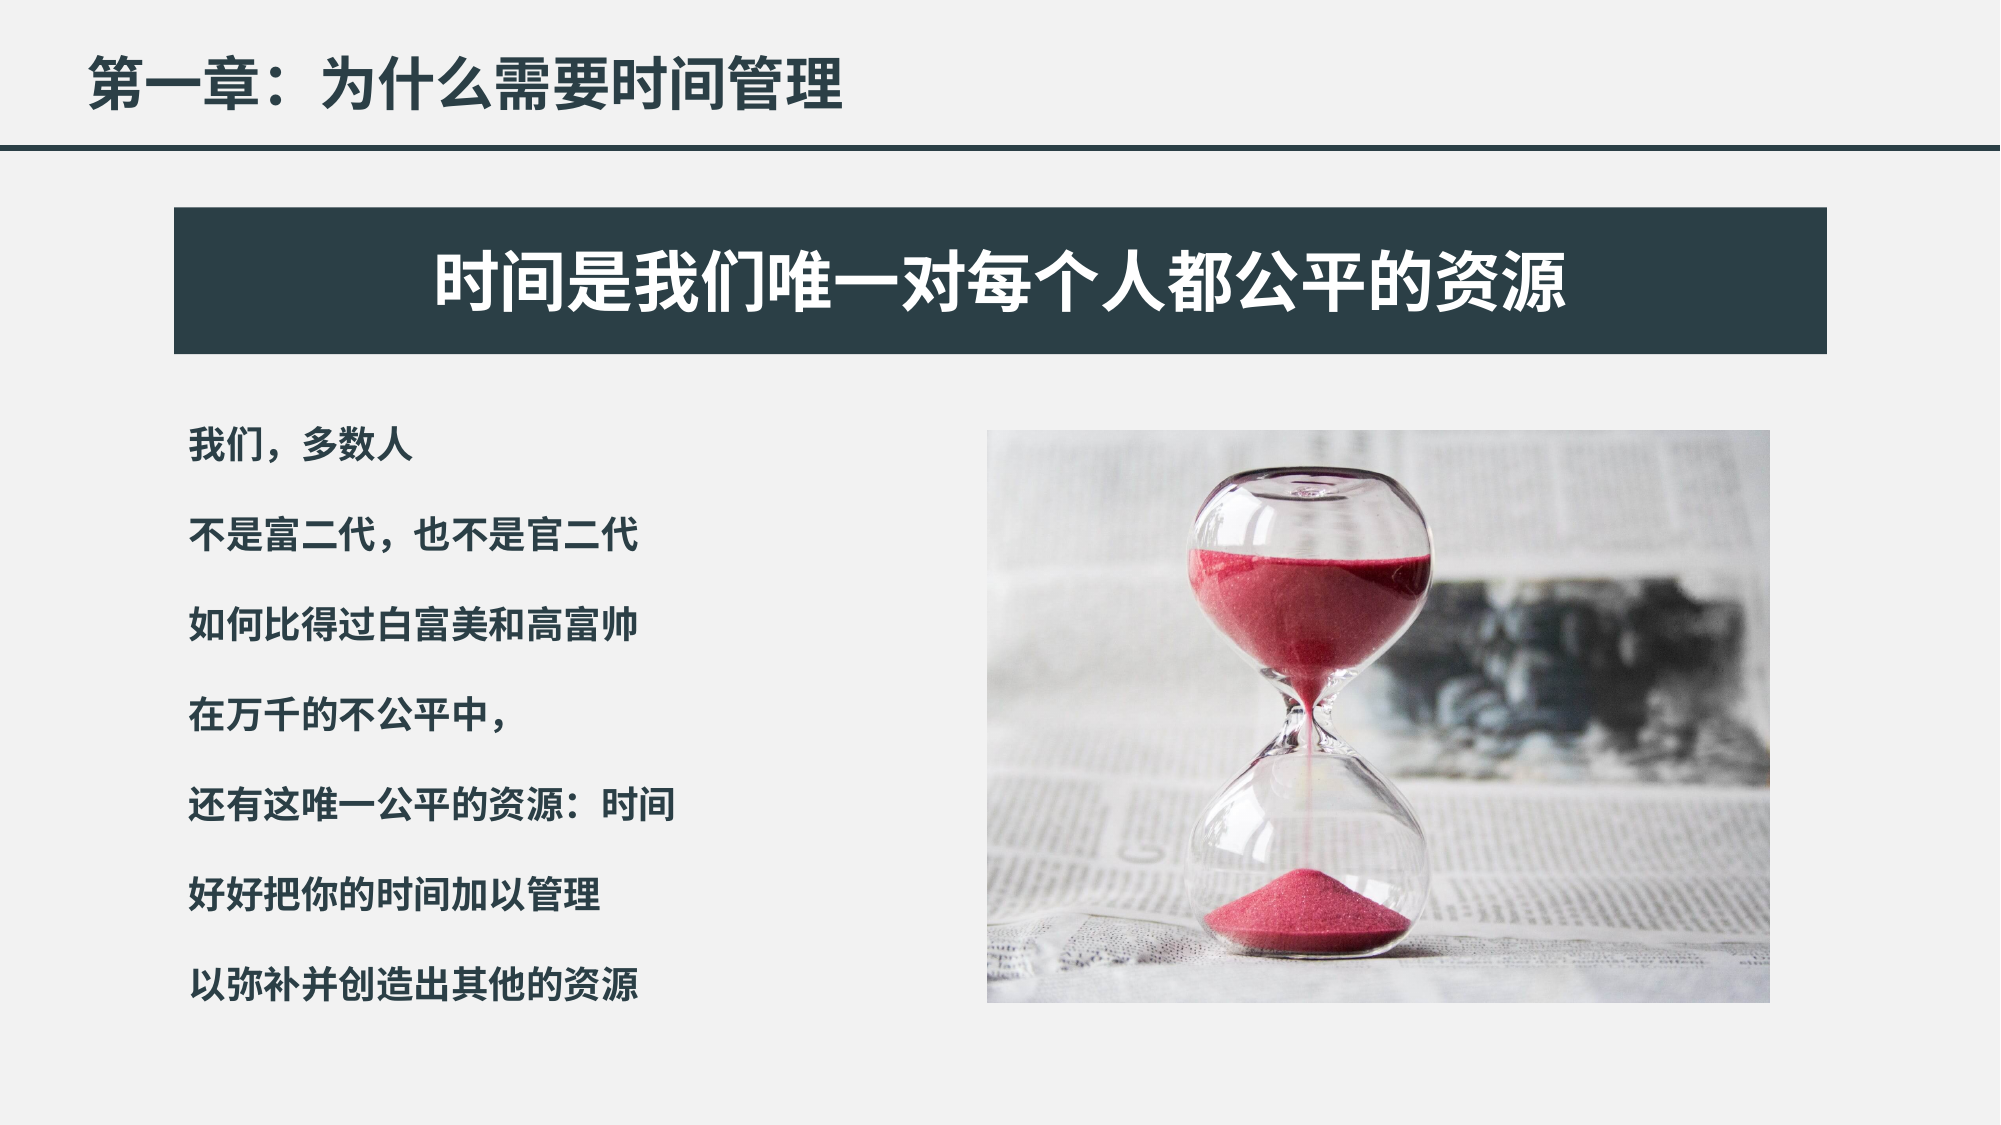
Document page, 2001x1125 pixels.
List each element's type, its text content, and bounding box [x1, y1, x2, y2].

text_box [174, 207, 1828, 355]
text_box 第一章：为什么需要时间管理 [71, 39, 859, 125]
picture [987, 430, 1770, 1003]
text_box 我们，多数人 不是富二代，也不是官二代 如何比得过白富美和高富帅 在万千的不公平中， 还有这唯一公平的资源：时间 好好把你的时间加以管理 以弥补并创造出其他的资源 [174, 368, 1175, 1014]
